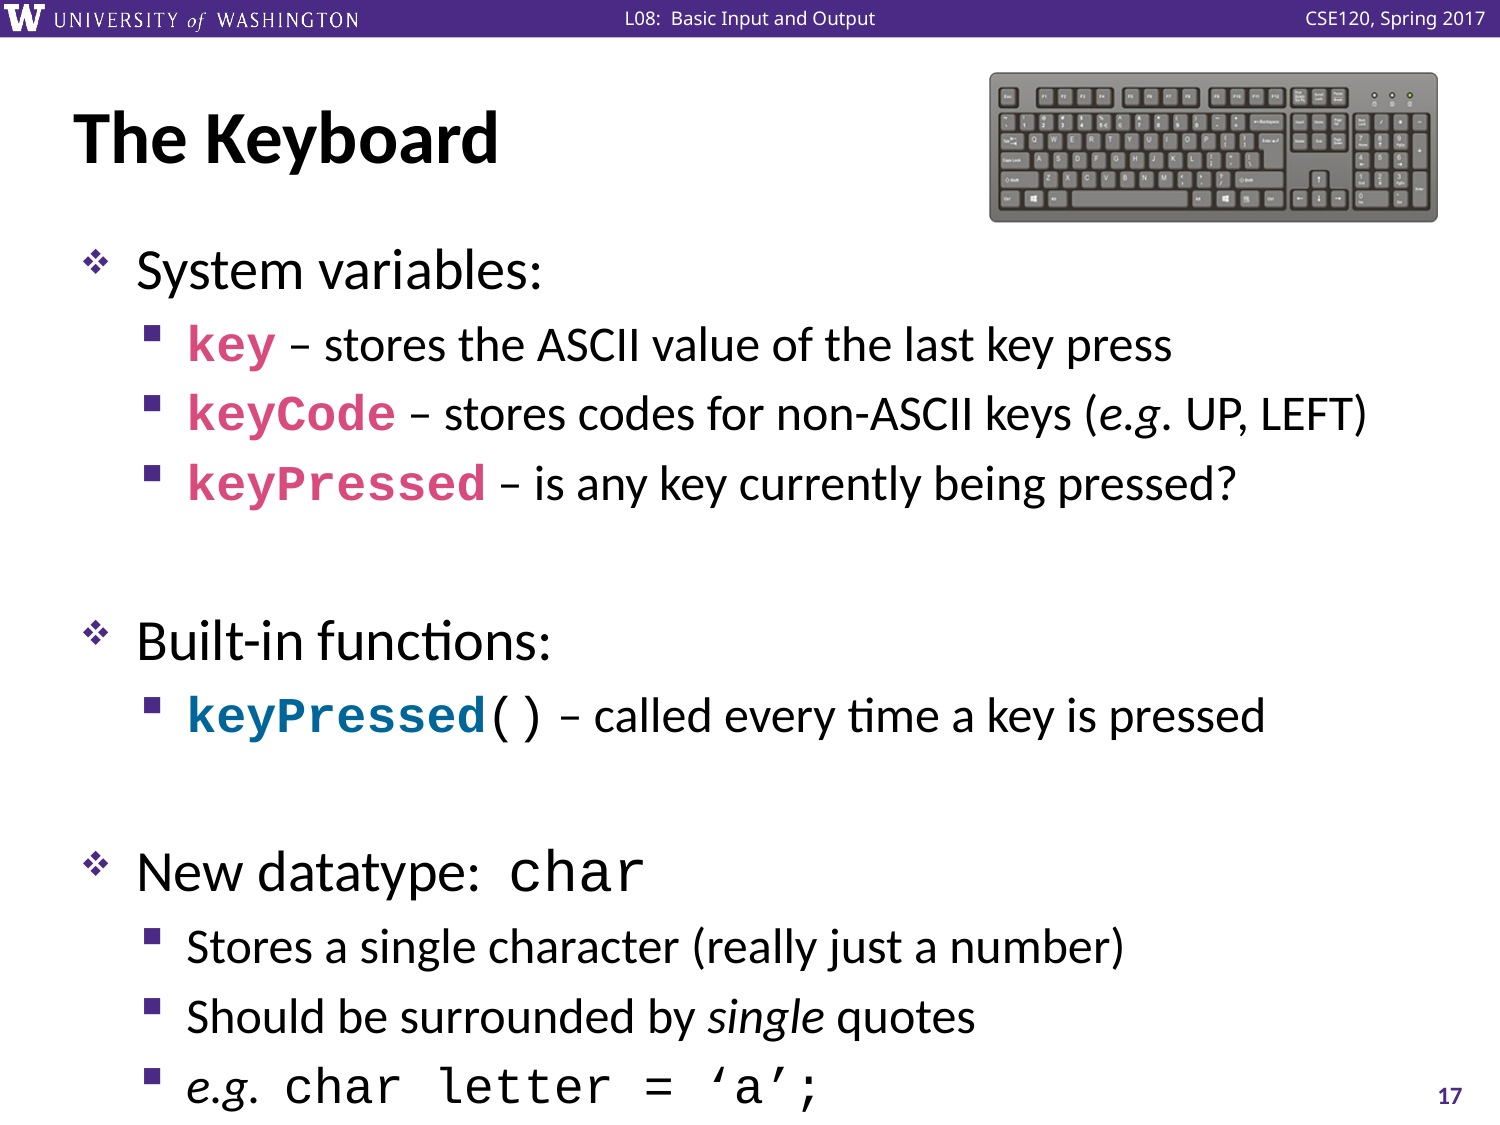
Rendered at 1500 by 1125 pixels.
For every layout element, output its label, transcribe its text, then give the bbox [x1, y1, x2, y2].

title The Keyboard [58, 71, 988, 197]
slide_number 17 [1400, 1065, 1500, 1125]
picture [4, 4, 358, 32]
picture [989, 72, 1438, 223]
list System variables: key – stores the ASCII value of the last key press keyCode – stores codes for non-ASCII keys (e.g. UP, LEFT) keyPressed – is any key currently being pressed? Built-in functions: keyPressed() – called every time a key is pressed New datatype: char Stores a single character (really just a number) Should be surrounded by single quotes e.g. char letter = ‘a’; [64, 223, 1438, 1040]
